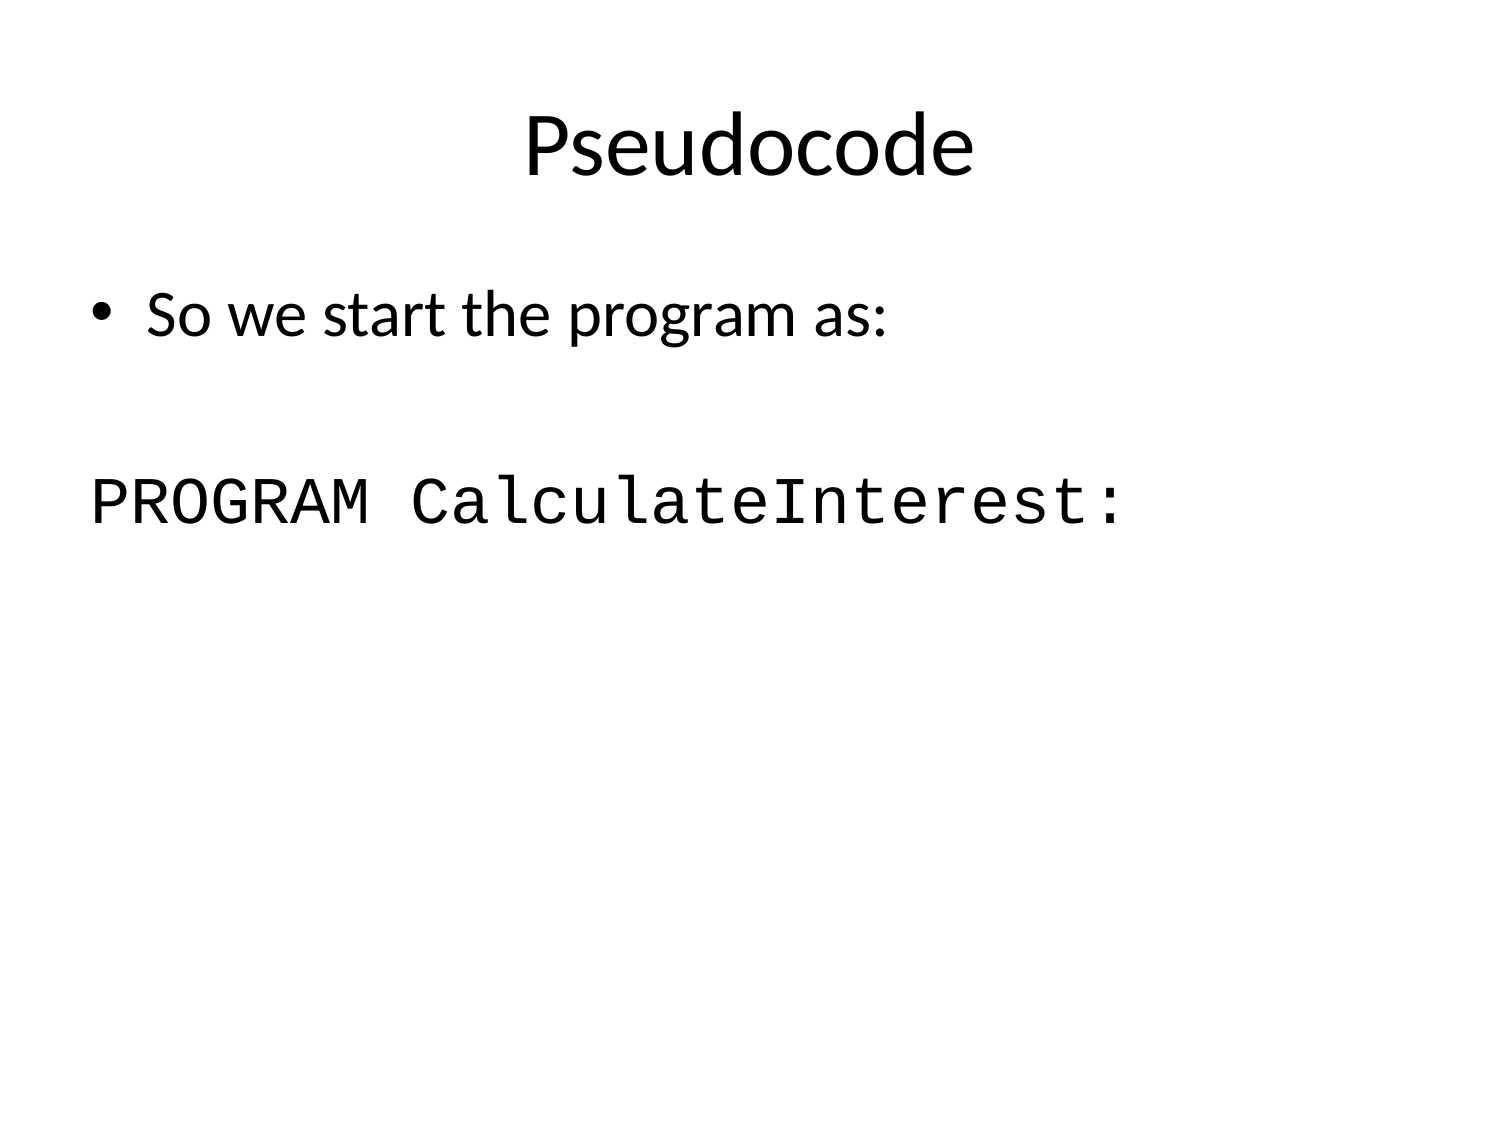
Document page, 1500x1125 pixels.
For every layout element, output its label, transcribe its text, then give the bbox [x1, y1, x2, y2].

list So we start the program as: PROGRAM CalculateInterest: [75, 262, 1425, 1005]
title Pseudocode [75, 45, 1425, 233]
